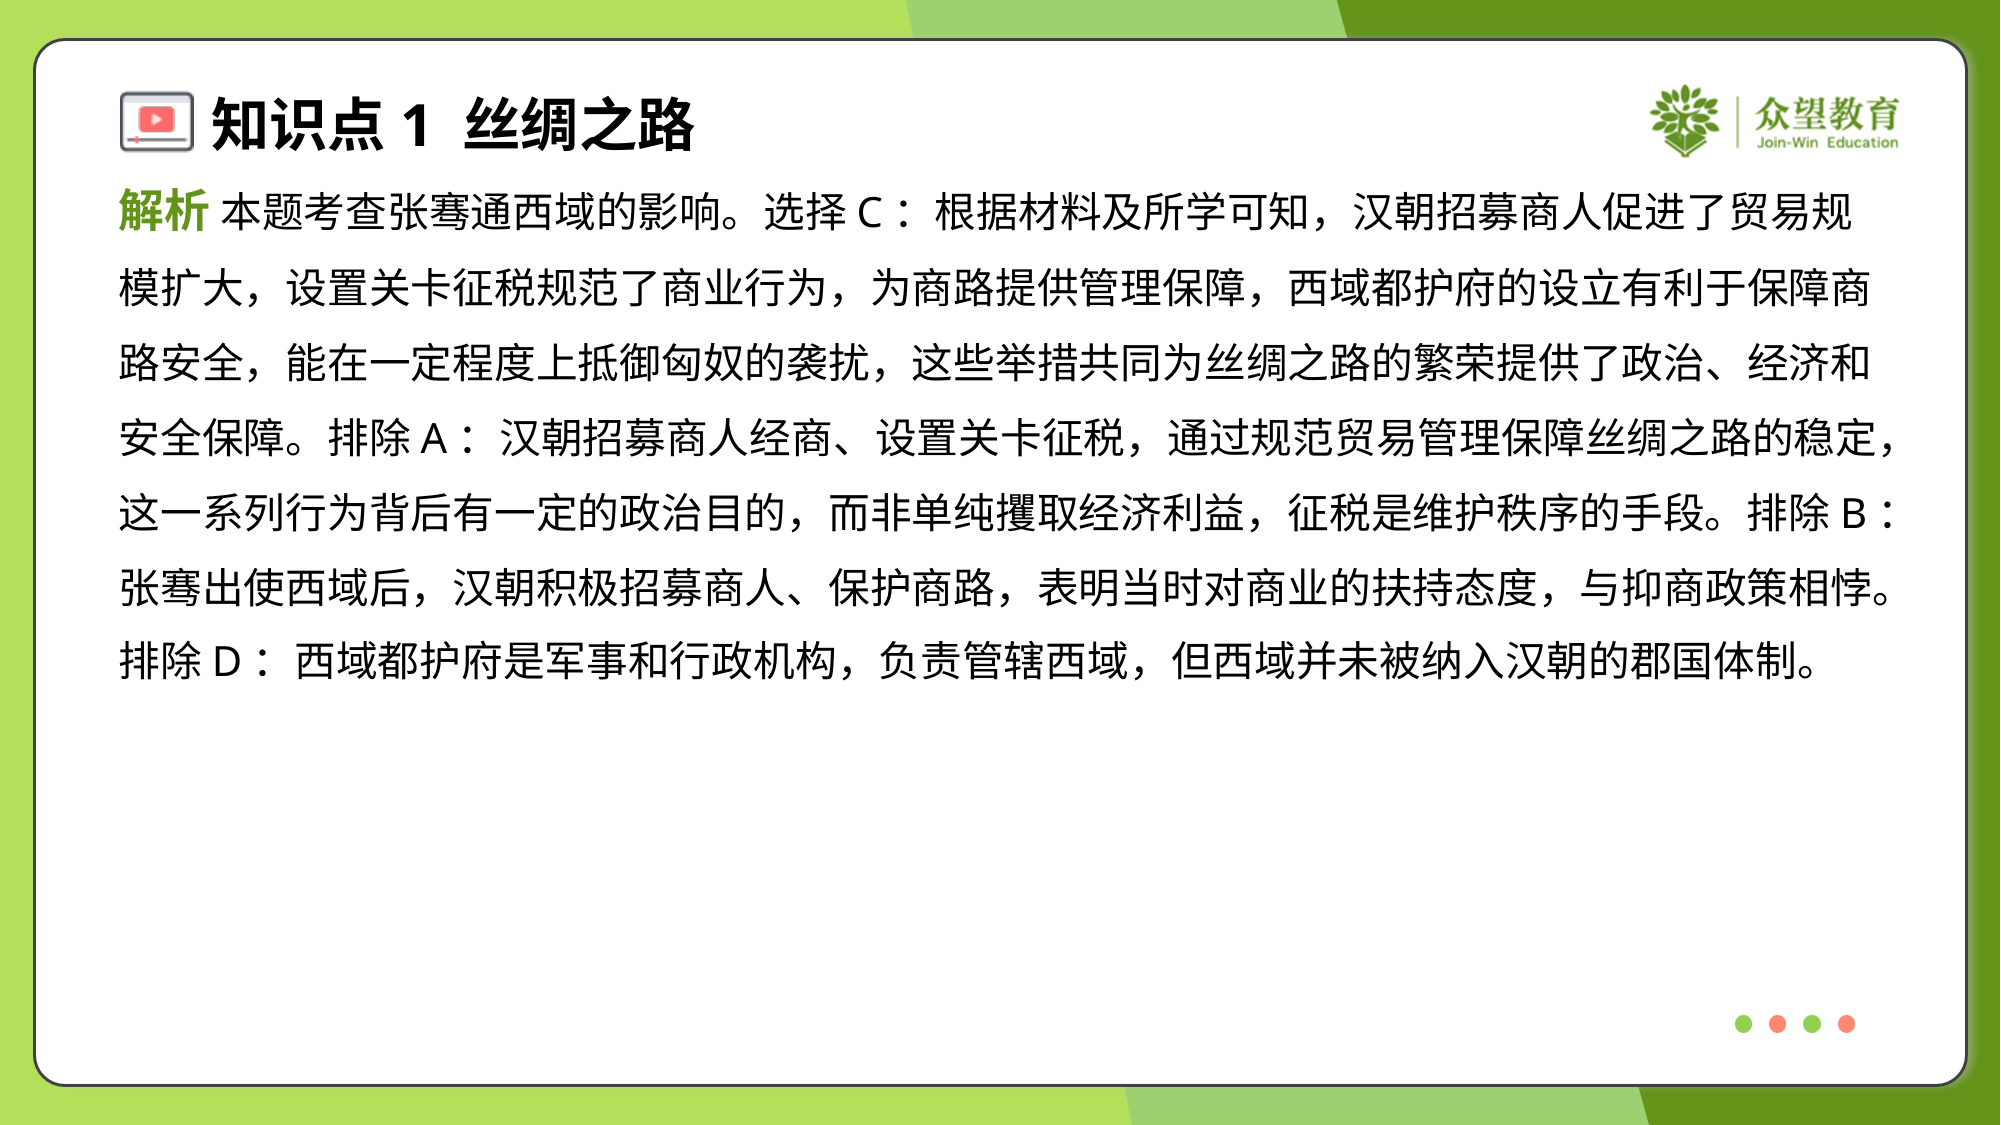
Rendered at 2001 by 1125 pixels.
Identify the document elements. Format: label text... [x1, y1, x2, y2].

picture [0, 0, 2000, 1125]
text_box 解析 本题考查张骞通西域的影响。选择C：根据材料及所学可知，汉朝招募商人促进了贸易规 模扩大，设置关卡征税规范了商业行为，为商路提供管理保障，西域都护府的设立有利于保障商 路安全，能在一定程度上抵御匈奴的袭扰，这些举措共同为丝绸之路的繁荣提供了政治、经济和 安全保障。排除A：汉朝招募商人经商、设置关卡征税，通过规范贸易管理保障丝绸之路的稳定， 这一系列行为背后有一定的政治目的，而非单纯攫取经济利益，征税是维护秩序的手段。排除B： 张骞出使西域后，汉朝积极招募商人、保护商路，表明当时对商业的扶持态度，与抑商政策相悖。 排除D：西域都护府是军事和行政机构，负责管辖西域，但西域并未被纳入汉朝的郡国体制。 [118, 159, 1883, 677]
